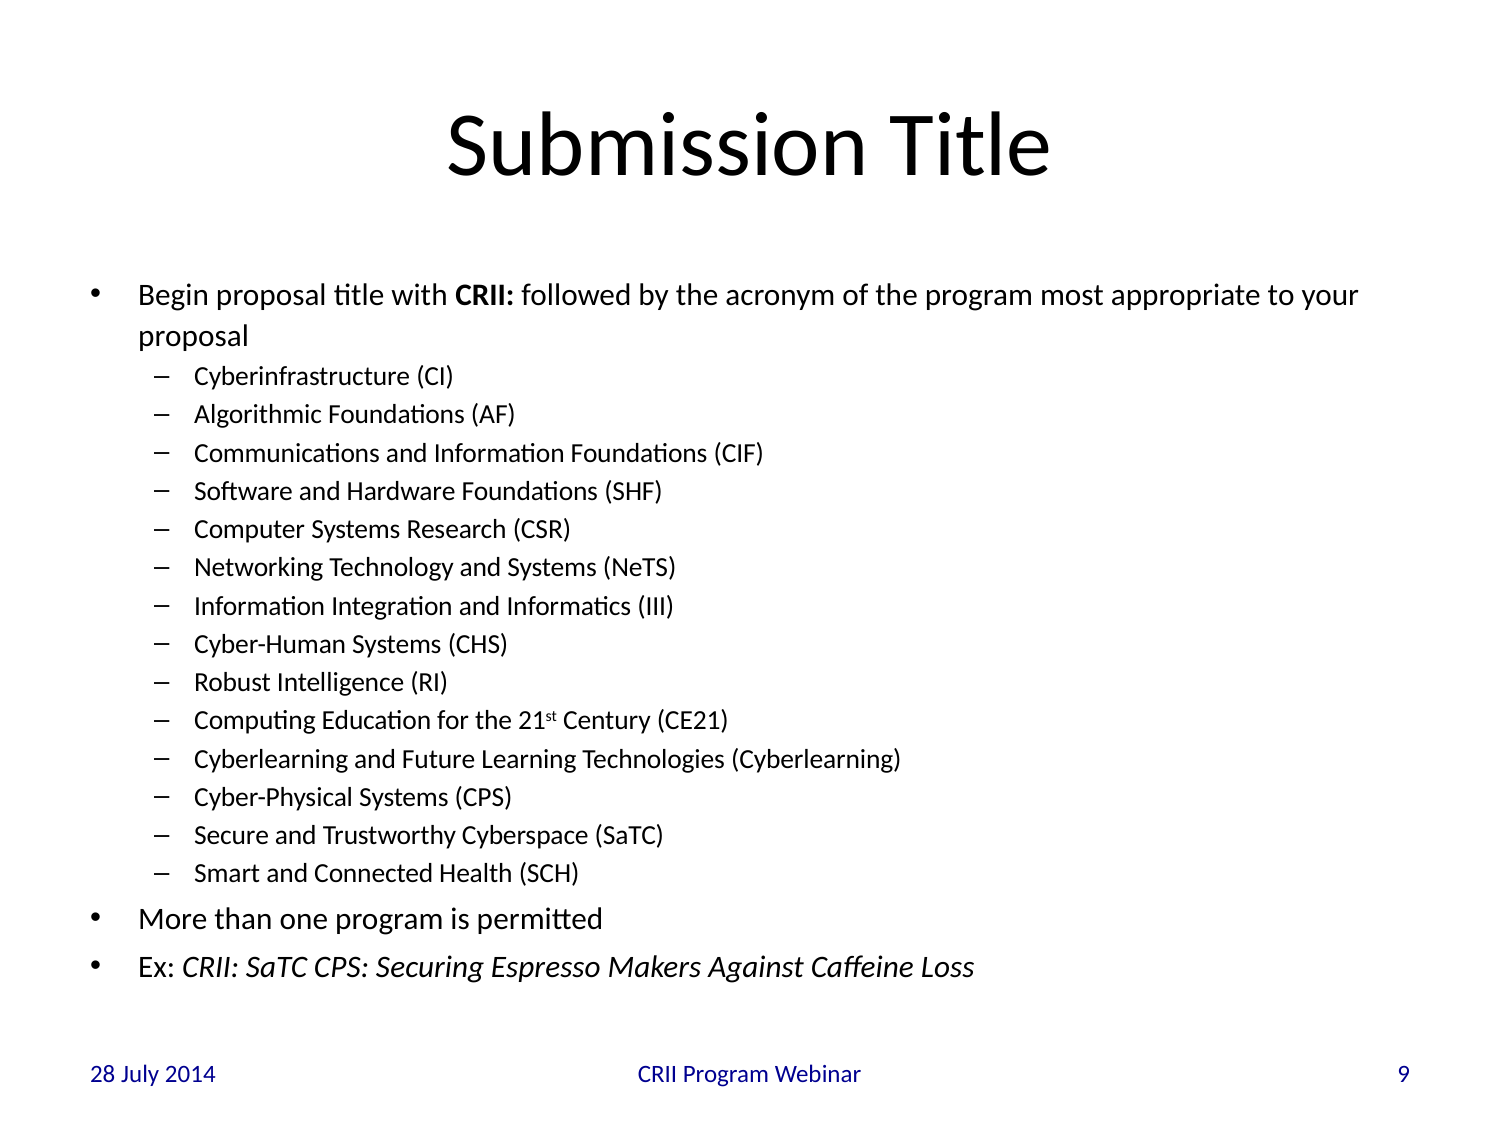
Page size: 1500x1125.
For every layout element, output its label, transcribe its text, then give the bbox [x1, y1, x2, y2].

slide_number 9 [1074, 1042, 1425, 1103]
list Begin proposal title with CRII: followed by the acronym of the program most appropriate to your proposal Cyberinfrastructure (CI) Algorithmic Foundations (AF) Communications and Information Foundations (CIF) Software and Hardware Foundations (SHF) Computer Systems Research (CSR) Networking Technology and Systems (NeTS) Information Integration and Informatics (III) Cyber-Human Systems (CHS) Robust Intelligence (RI) Computing Education for the 21st Century (CE21) Cyberlearning and Future Learning Technologies (Cyberlearning) Cyber-Physical Systems (CPS) Secure and Trustworthy Cyberspace (SaTC) Smart and Connected Health (SCH) More than one program is permitted Ex: CRII: SaTC CPS: Securing Espresso Makers Against Caffeine Loss [75, 262, 1425, 1005]
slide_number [75, 1042, 425, 1103]
footer CRII Program Webinar [512, 1042, 988, 1103]
title Submission Title [75, 45, 1425, 233]
